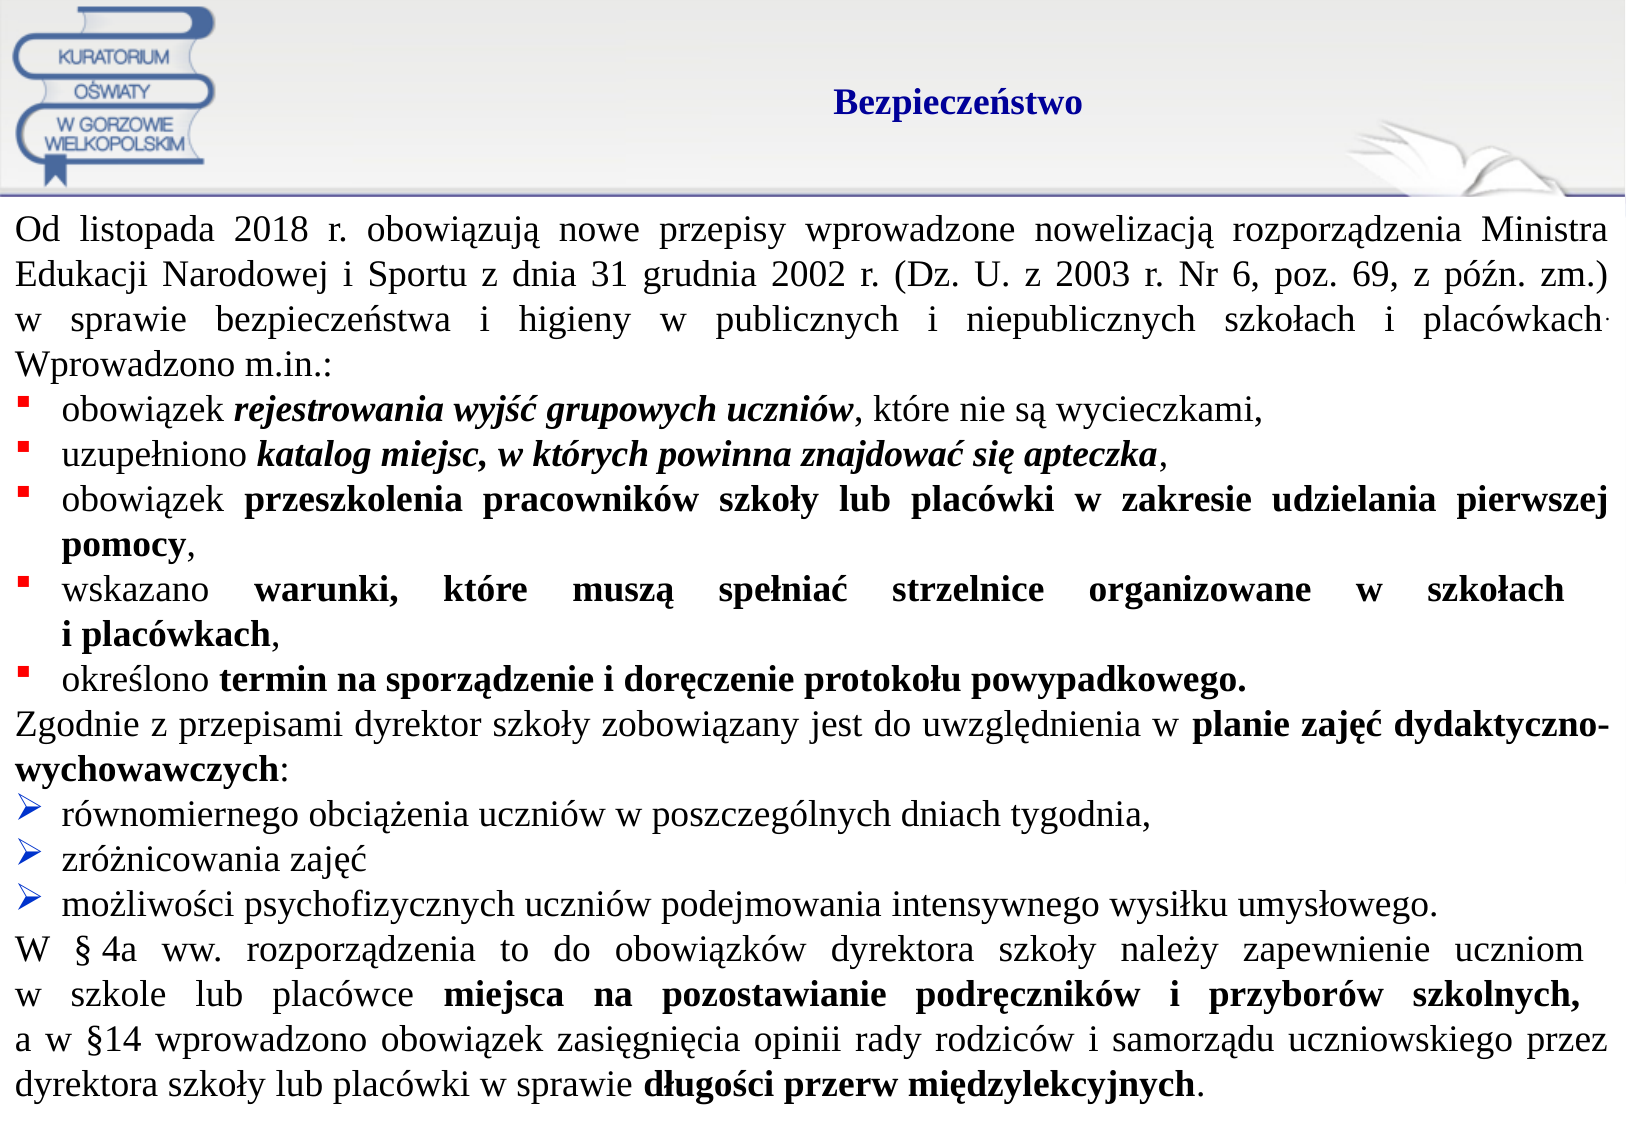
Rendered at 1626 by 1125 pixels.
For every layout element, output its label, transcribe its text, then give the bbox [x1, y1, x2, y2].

title Bezpieczeństwo [317, 23, 1600, 176]
picture [0, 0, 1626, 1125]
text_box Od listopada 2018 r. obowiązują nowe przepisy wprowadzone nowelizacją rozporządzenia Ministra Edukacji Narodowej i Sportu z dnia 31 grudnia 2002 r. (Dz. U. z 2003 r. Nr 6, poz. 69, z późn. zm.) w sprawie bezpieczeństwa i higieny w publicznych i niepublicznych szkołach i placówkach. Wprowadzono m.in.: obowiązek rejestrowania wyjść grupowych uczniów, które nie są wycieczkami, uzupełniono katalog miejsc, w których powinna znajdować się apteczka, obowiązek przeszkolenia pracowników szkoły lub placówki w zakresie udzielania pierwszej pomocy, wskazano warunki, które muszą spełniać strzelnice organizowane w szkołach i placówkach, określono termin na sporządzenie i doręczenie protokołu powypadkowego. Zgodnie z przepisami dyrektor szkoły zobowiązany jest do uwzględnienia w planie zajęć dydaktyczno-wychowawczych: równomiernego obciążenia uczniów w poszczególnych dniach tygodnia, zróżnicowania zajęć możliwości psychofizycznych uczniów podejmowania intensywnego wysiłku umysłowego. W § 4a ww. rozporządzenia to do obowiązków dyrektora szkoły należy zapewnienie uczniom w szkole lub placówce miejsca na pozostawianie podręczników i przyborów szkolnych, a w §14 wprowadzono obowiązek zasięgnięcia opinii rady rodziców i samorządu uczniowskiego przez dyrektora szkoły lub placówki w sprawie długości przerw międzylekcyjnych. [0, 196, 1625, 1112]
